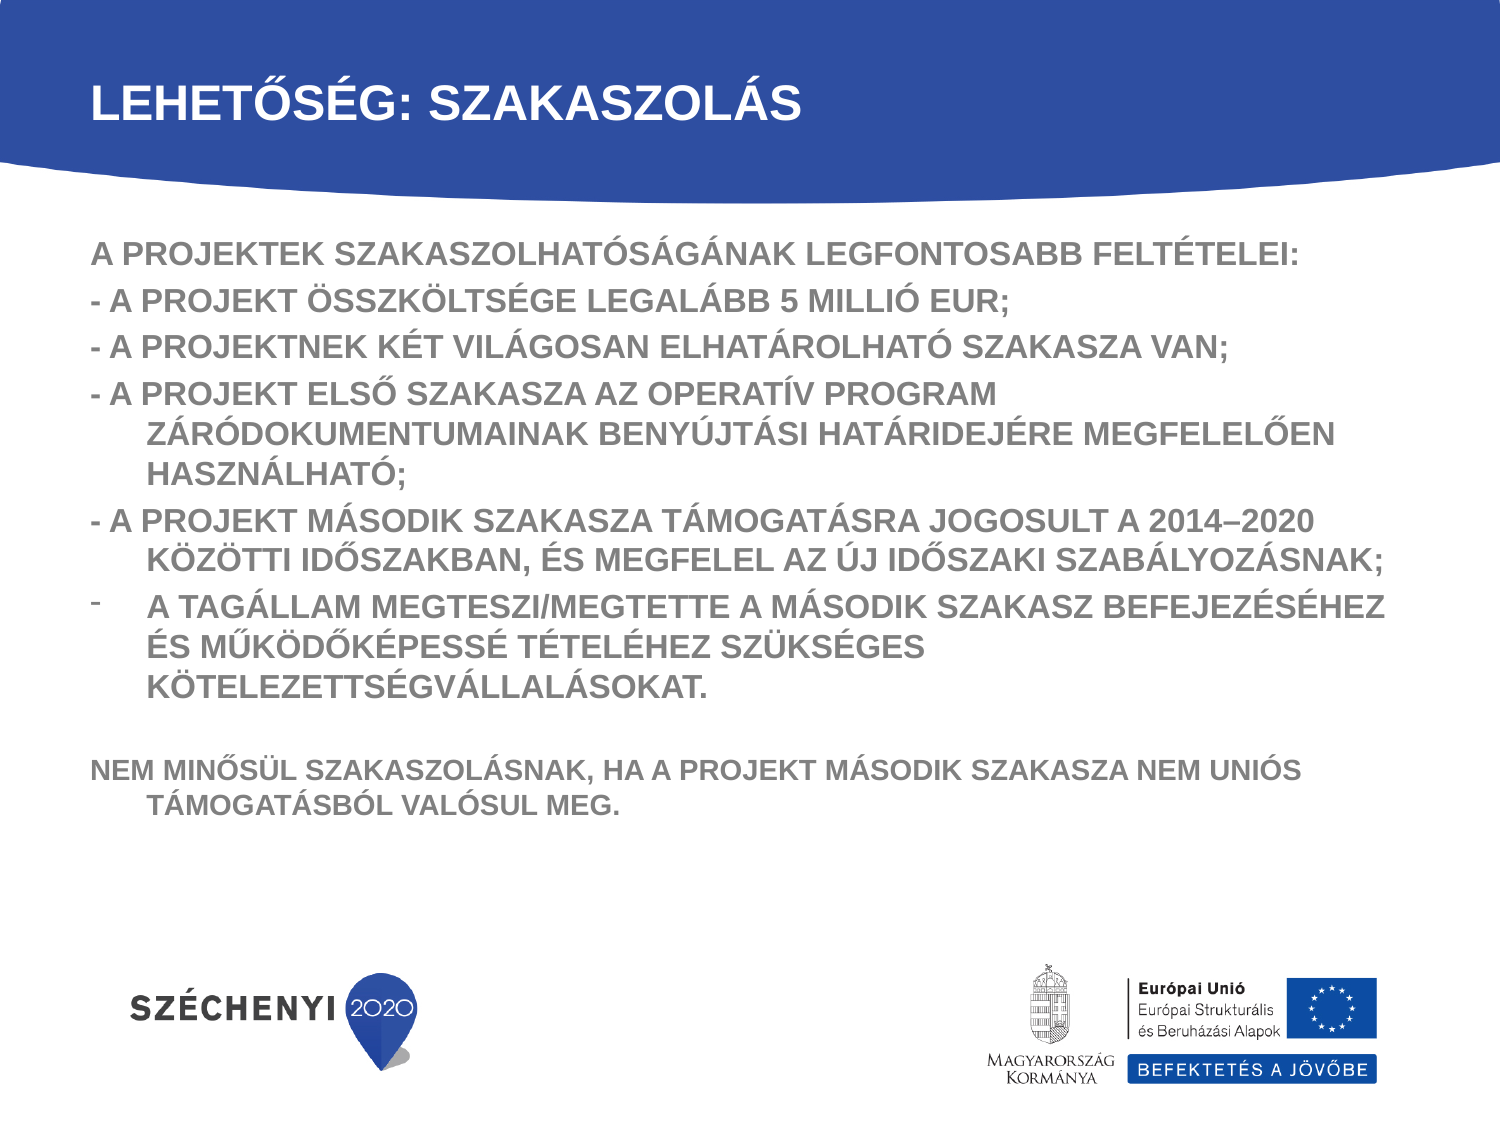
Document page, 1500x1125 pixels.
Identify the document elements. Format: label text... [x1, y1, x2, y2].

list A projektek szakaszolhatóságának legfontosabb feltételei: - a projekt összköltsége legalább 5 millió EUR; - a projektnek két világosan elhatárolható szakasza van; - a projekt első szakasza az operatív program záródokumentumainak benyújtási határidejére megfelelően használható; - a projekt második szakasza támogatásra jogosult a 2014–2020 közötti időszakban, és megfelel az új időszaki szabályozásnak; a tagállam megteszi/megtette a második szakasz befejezéséhez és működőképessé tételéhez szükséges kötelezettségvállalásokat. Nem minősül szakaszolásnak, ha a projekt második szakasza nem uniós támogatásból valósul meg. [75, 224, 1425, 870]
title lehetőség: Szakaszolás [75, 62, 1425, 163]
picture [0, 0, 1500, 1125]
